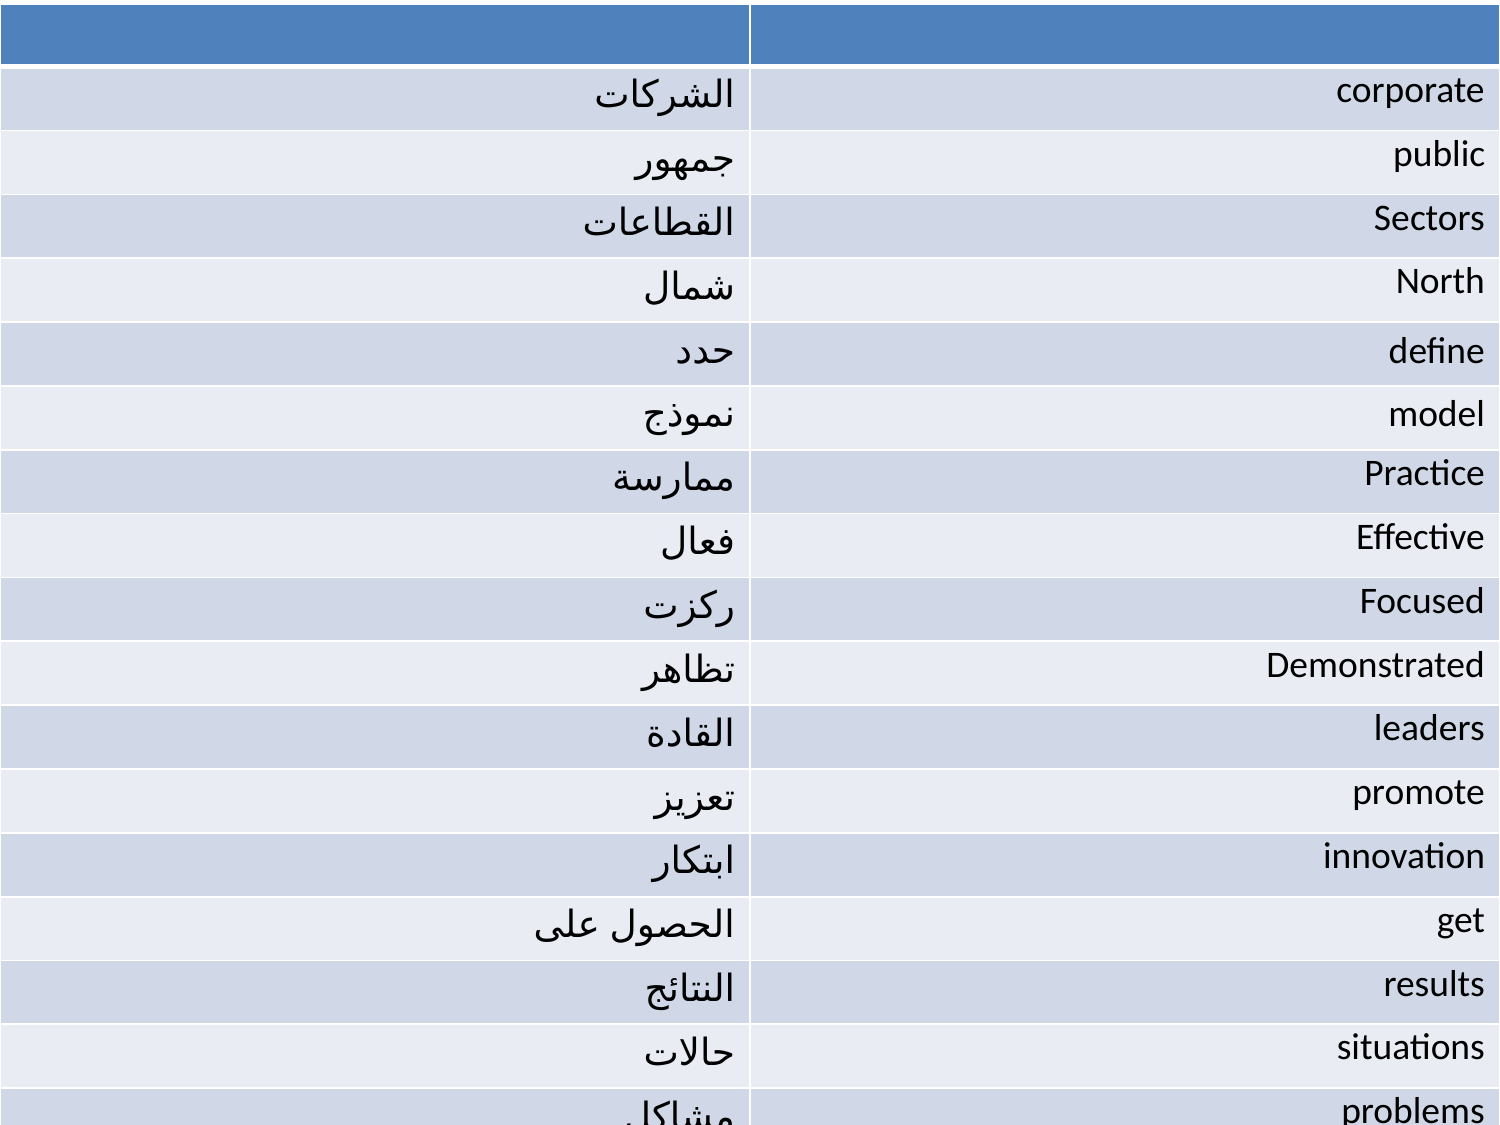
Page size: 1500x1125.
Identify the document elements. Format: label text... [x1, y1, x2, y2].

table_cell تعزيز [1, 770, 749, 832]
table_cell النتائج [1, 961, 749, 1023]
table_cell القطاعات [1, 195, 749, 257]
table_cell Effective [751, 514, 1499, 577]
table_cell situations [751, 1025, 1499, 1087]
table_cell حالات [1, 1025, 749, 1087]
table_cell شمال [1, 259, 749, 321]
table_cell Sectors [751, 195, 1499, 257]
table_cell ابتكار [1, 834, 749, 896]
table_cell ركزت [1, 578, 749, 640]
table_cell مشاكل [1, 1089, 749, 1125]
table_cell الشركات [1, 69, 749, 130]
table_cell جمهور [1, 131, 749, 194]
table_cell Demonstrated [751, 642, 1499, 704]
table_cell promote [751, 770, 1499, 832]
table_cell القادة [1, 706, 749, 768]
table_cell problems [751, 1089, 1499, 1125]
table_cell ممارسة [1, 451, 749, 513]
table_cell corporate [751, 69, 1499, 130]
table_cell public [751, 131, 1499, 194]
table_cell تظاهر [1, 642, 749, 704]
table_cell get [751, 898, 1499, 960]
table_cell الحصول على [1, 898, 749, 960]
table_cell North [751, 259, 1499, 321]
table_cell نموذج [1, 387, 749, 449]
table_cell فعال [1, 514, 749, 577]
table_cell model [751, 387, 1499, 449]
table_cell define [751, 323, 1499, 385]
table_header [751, 5, 1499, 64]
table_cell Practice [751, 451, 1499, 513]
table_header [1, 5, 749, 64]
table_cell results [751, 961, 1499, 1023]
table_cell leaders [751, 706, 1499, 768]
table_cell حدد [1, 323, 749, 385]
table_cell Focused [751, 578, 1499, 640]
table_cell innovation [751, 834, 1499, 896]
